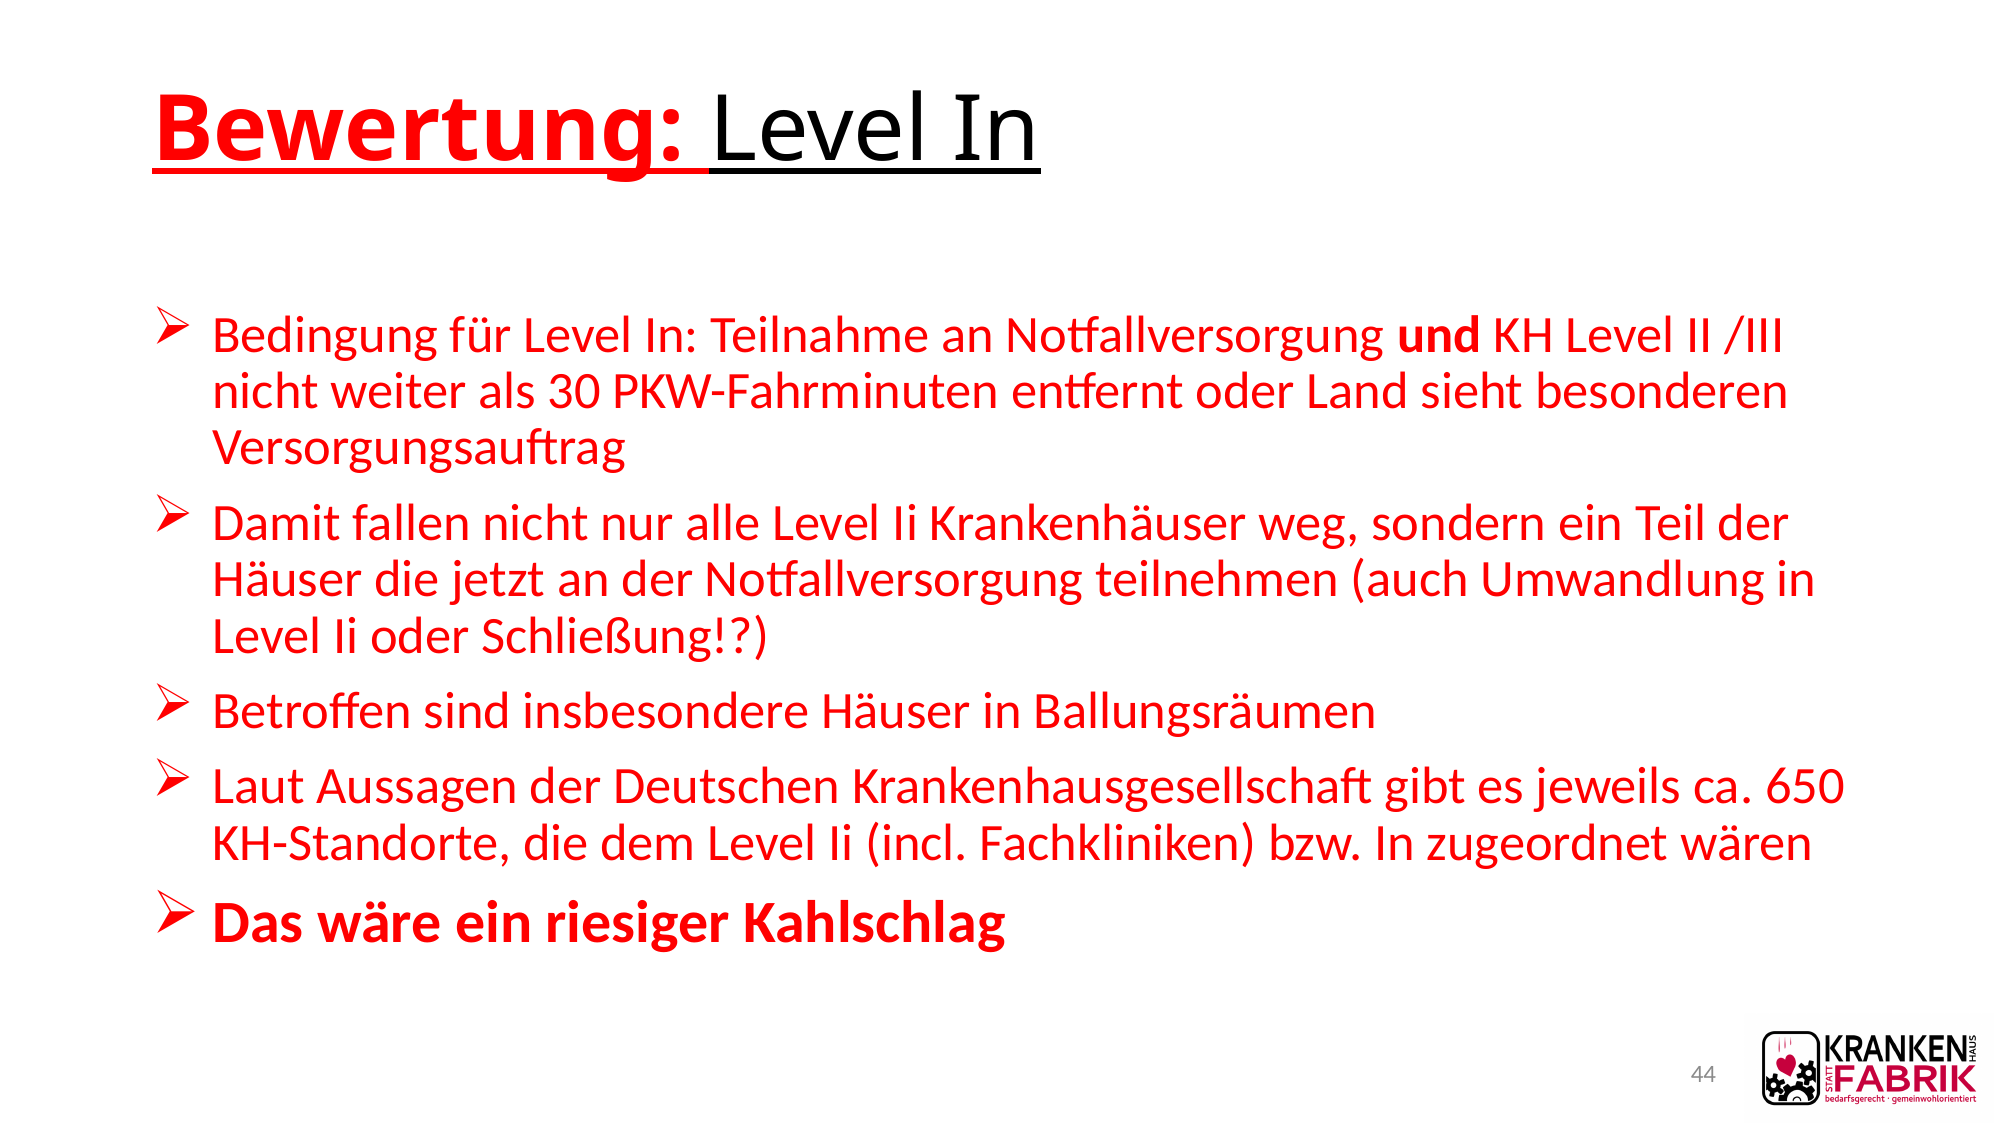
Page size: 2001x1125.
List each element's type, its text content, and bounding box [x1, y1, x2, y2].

slide_number 44 [1281, 1042, 1731, 1103]
picture [1744, 1013, 1994, 1123]
title Bewertung: Level In [137, 22, 1863, 240]
list Bedingung für Level In: Teilnahme an Notfallversorgung und KH Level II /III nicht weiter als 30 PKW-Fahrminuten entfernt oder Land sieht besonderen Versorgungsauftrag Damit fallen nicht nur alle Level Ii Krankenhäuser weg, sondern ein Teil der Häuser die jetzt an der Notfallversorgung teilnehmen (auch Umwandlung in Level Ii oder Schließung!?) Betroffen sind insbesondere Häuser in Ballungsräumen Laut Aussagen der Deutschen Krankenhausgesellschaft gibt es jeweils ca. 650 KH-Standorte, die dem Level Ii (incl. Fachkliniken) bzw. In zugeordnet wären Das wäre ein riesiger Kahlschlag [137, 299, 1863, 1014]
